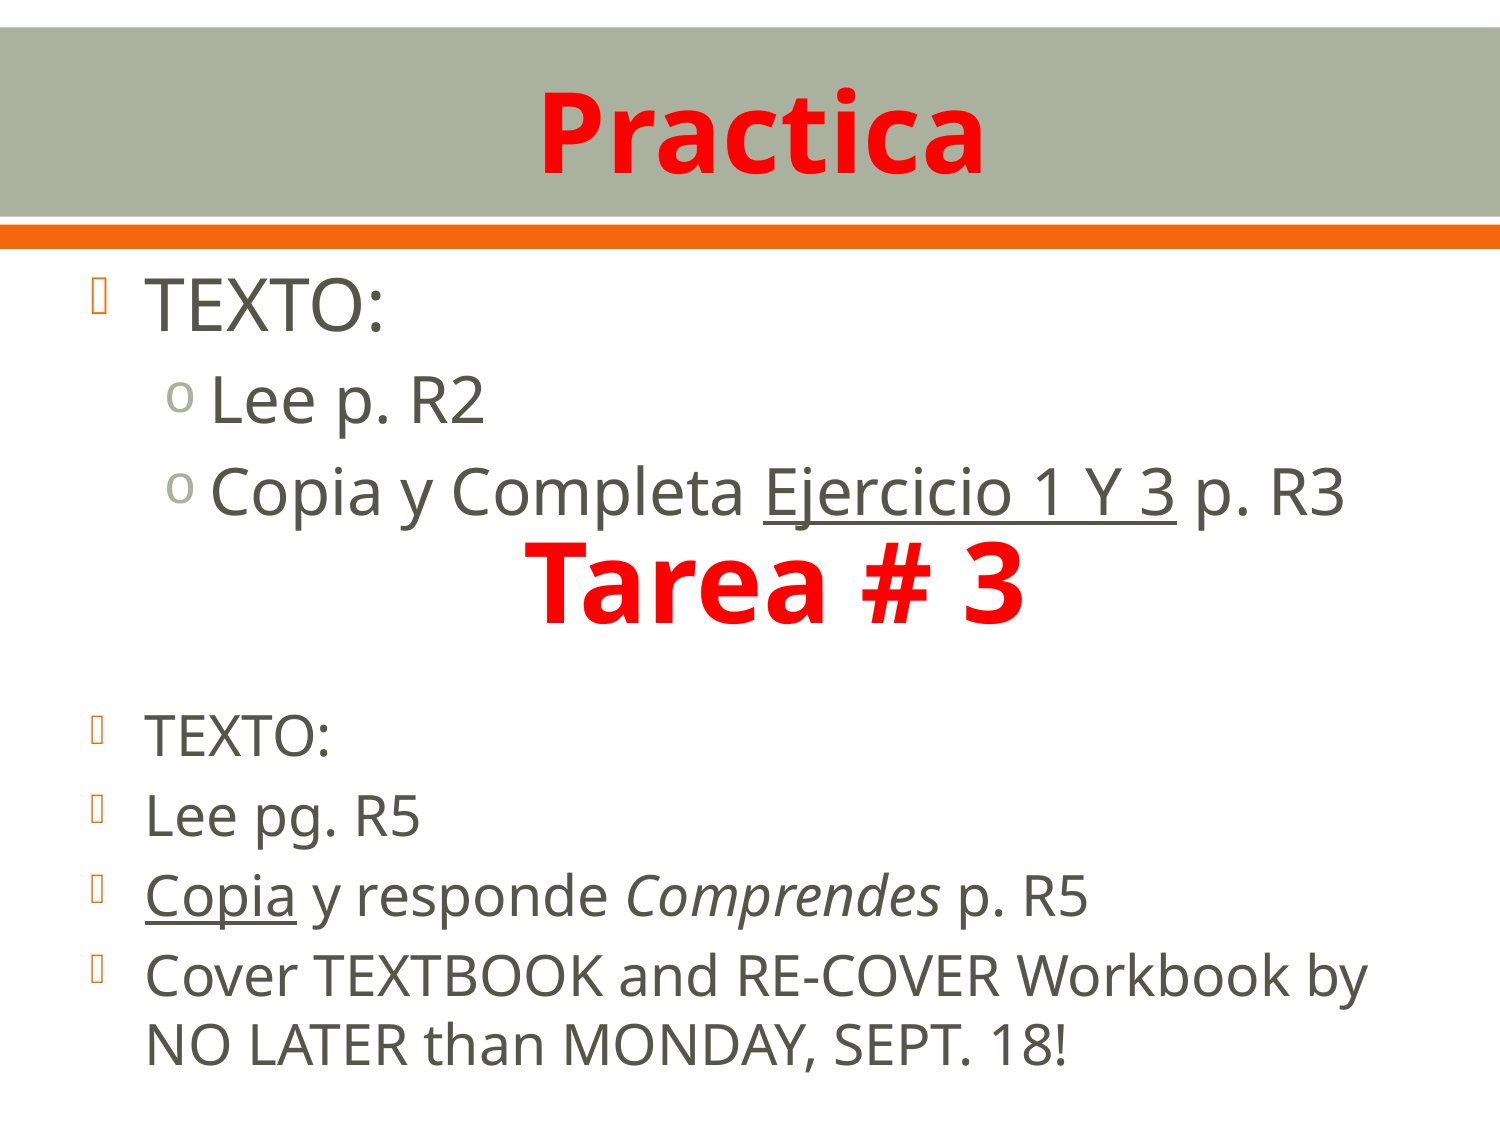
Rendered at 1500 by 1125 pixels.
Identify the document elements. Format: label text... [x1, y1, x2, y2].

list TEXTO: Lee p. R2 Copia y Completa Ejercicio 1 Y 3 p. R3 TEXTO: Lee pg. R5 Copia y responde Comprendes p. R5 Cover TEXTBOOK and RE-COVER Workbook by NO LATER than MONDAY, SEPT. 18! [75, 249, 1450, 1088]
title Tarea # 3 [99, 487, 1450, 670]
text_box Practica [87, 37, 1438, 220]
